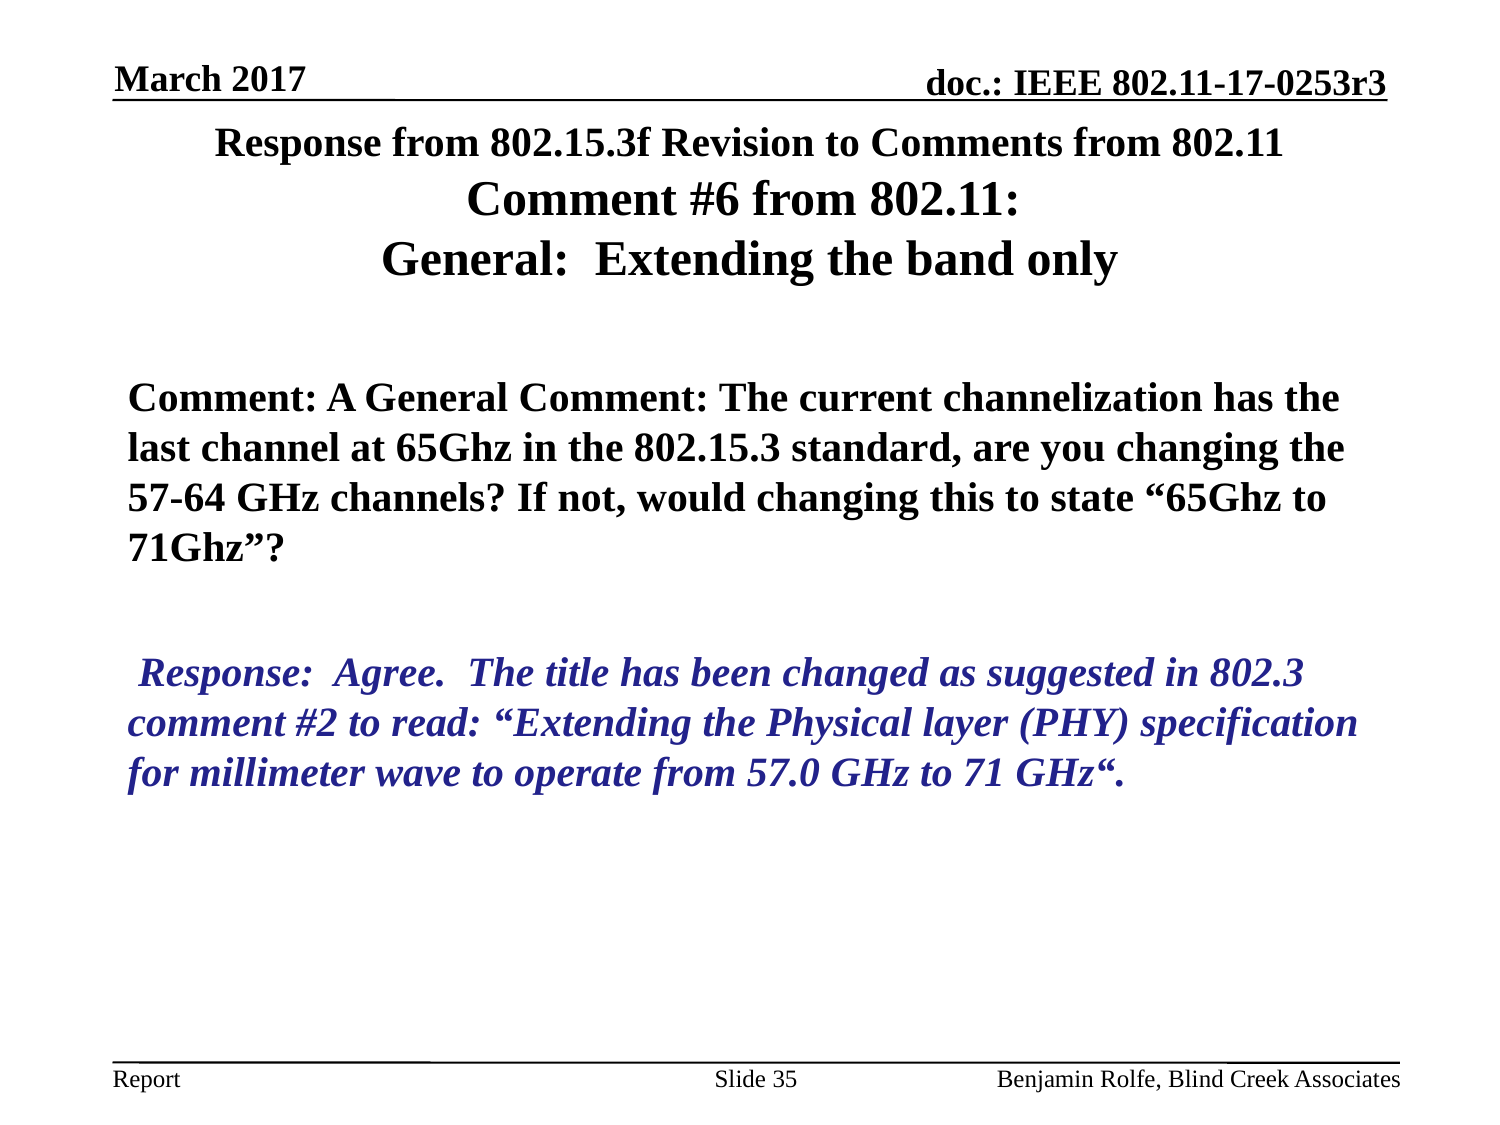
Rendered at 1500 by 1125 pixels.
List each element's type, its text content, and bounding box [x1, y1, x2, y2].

slide_number Slide 35 [712, 1061, 800, 1123]
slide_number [114, 54, 423, 100]
title Response from 802.15.3f Revision to Comments from 802.11 Comment #6 from 802.11: General: Extending the band only [112, 112, 1388, 288]
footer Benjamin Rolfe, Blind Creek Associates [878, 1061, 1402, 1093]
list Comment: A General Comment: The current channelization has the last channel at 65Ghz in the 802.15.3 standard, are you changing the 57-64 GHz channels? If not, would changing this to state “65Ghz to 71Ghz”? Response: Agree. The title has been changed as suggested in 802.3 comment #2 to read: “Extending the Physical layer (PHY) specification for millimeter wave to operate from 57.0 GHz to 71 GHz“. [112, 361, 1388, 974]
